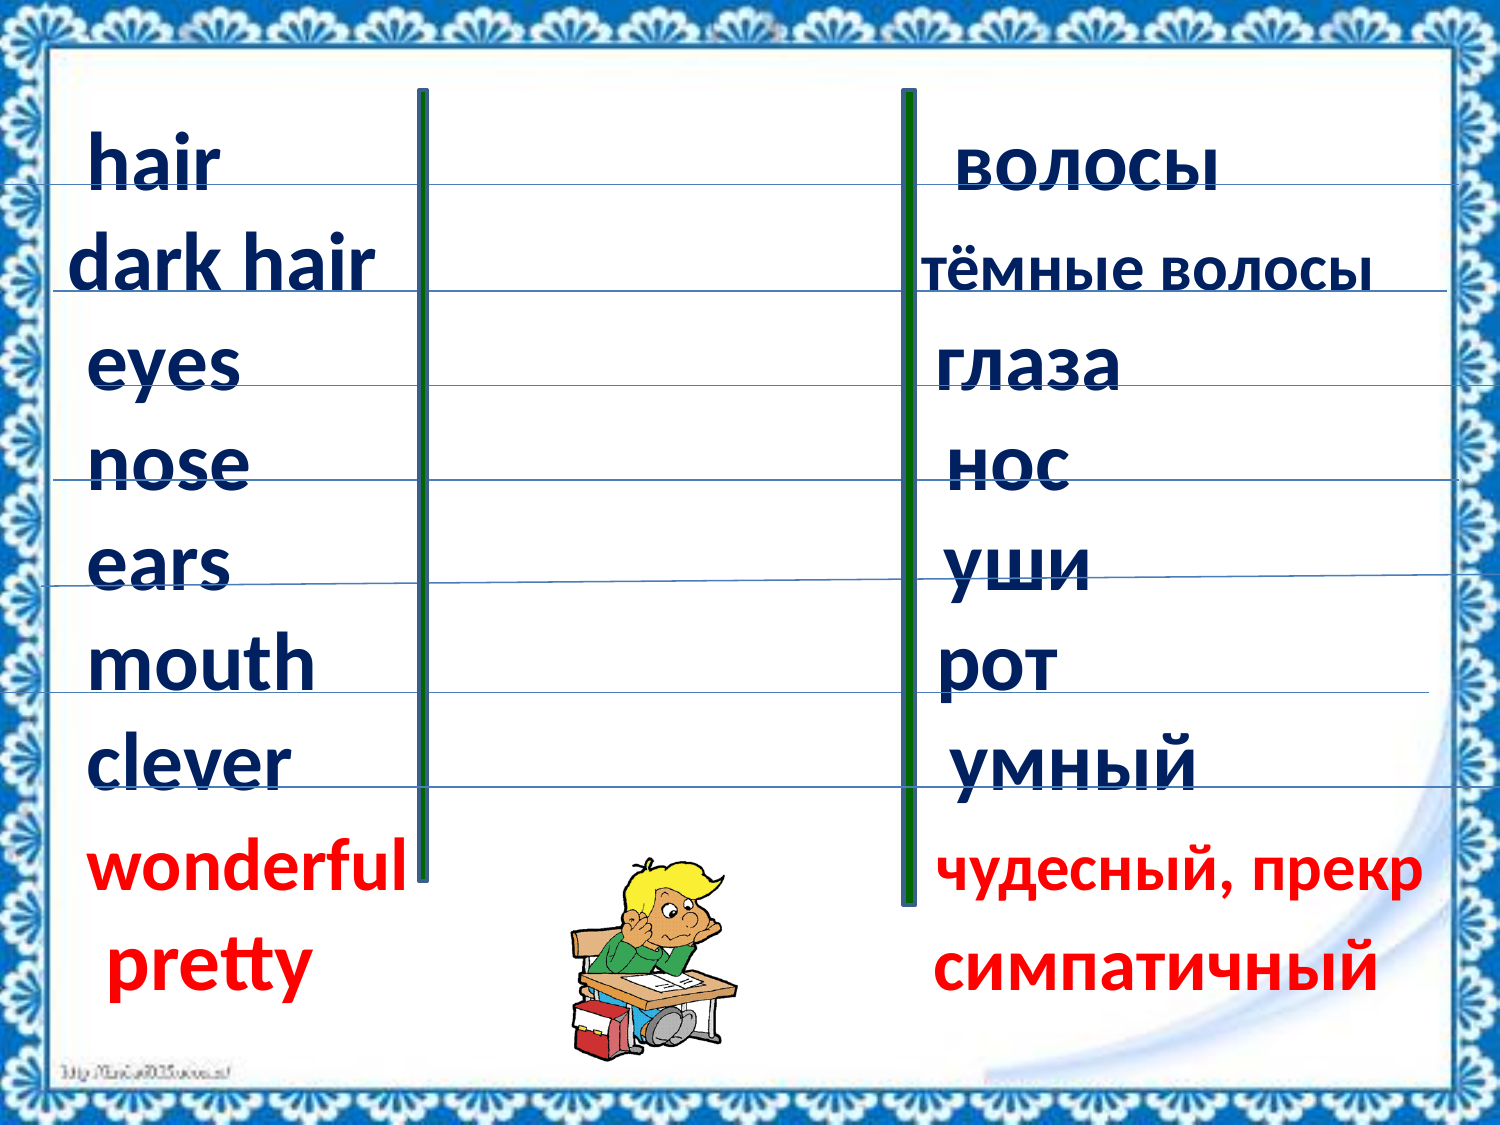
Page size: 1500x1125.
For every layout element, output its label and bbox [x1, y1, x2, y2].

text_box [41, 573, 1500, 587]
list [0, 0, 1500, 1125]
picture [525, 845, 775, 1063]
